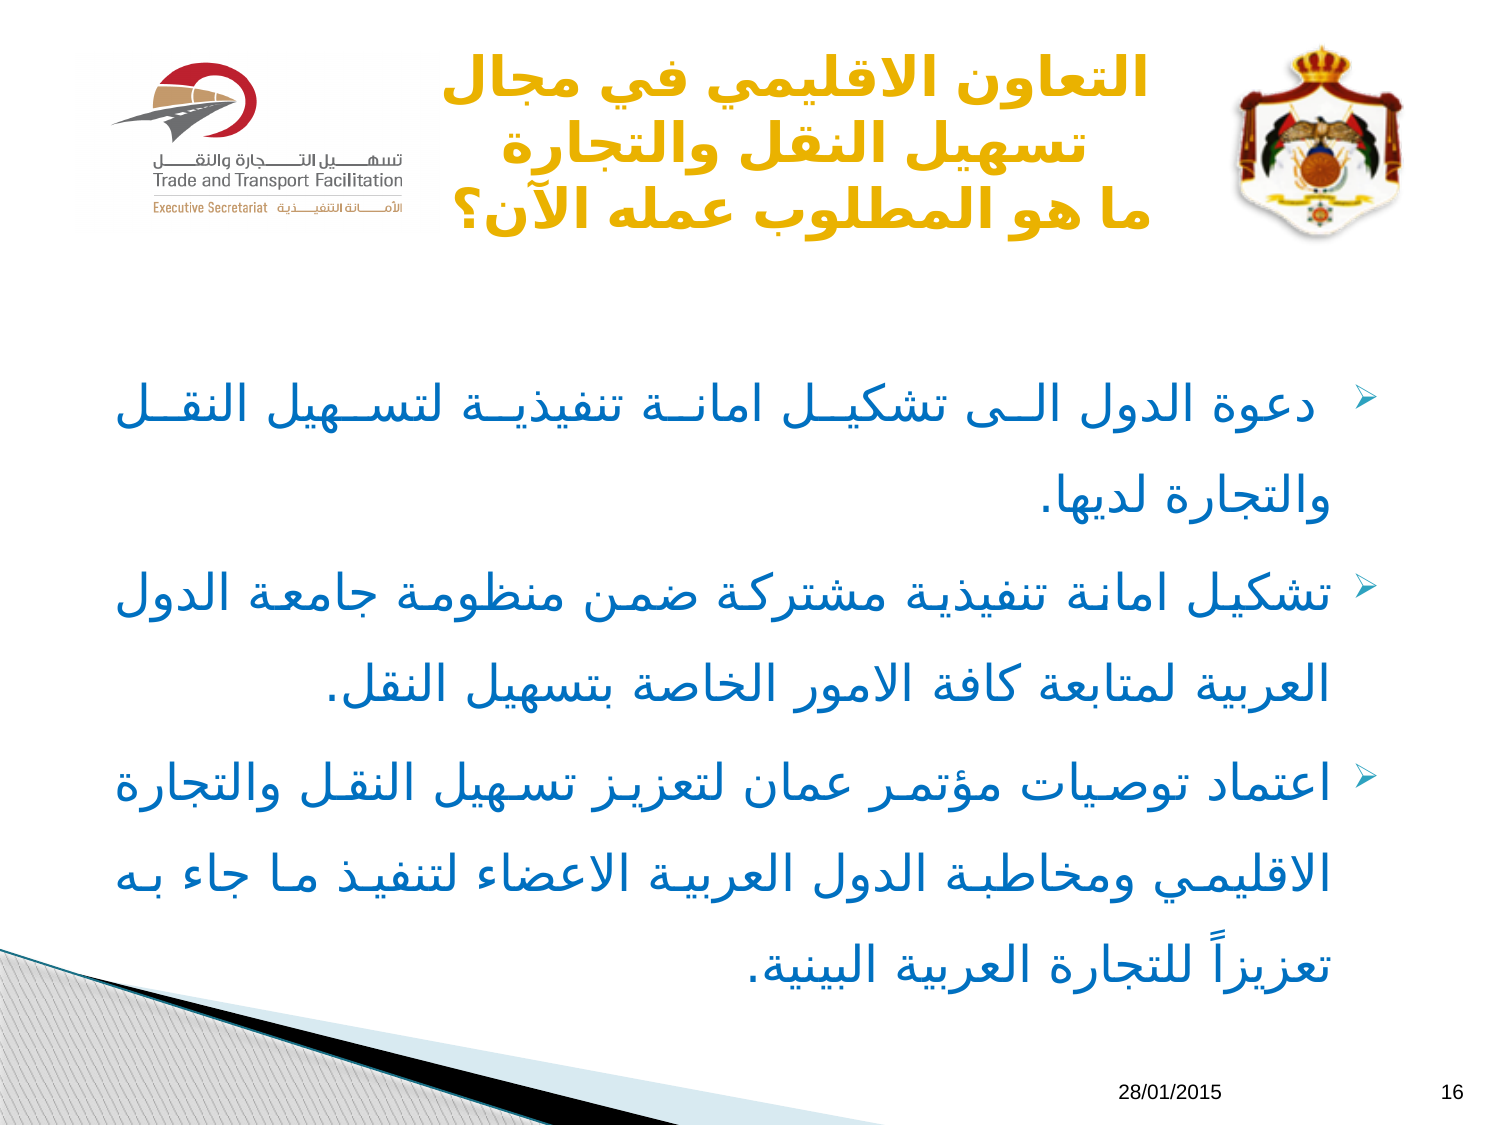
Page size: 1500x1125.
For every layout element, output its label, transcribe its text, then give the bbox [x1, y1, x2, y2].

title التعاون الاقليمي في مجال تسهيل النقل والتجارة ما هو المطلوب عمله الآن؟ [357, 59, 1234, 222]
picture [1209, 24, 1425, 260]
slide_number 16 [1418, 1051, 1479, 1112]
picture [75, 51, 440, 233]
list دعوة الدول الى تشكيل امانة تنفيذية لتسهيل النقل والتجارة لديها. تشكيل امانة تنفيذية مشتركة ضمن منظومة جامعة الدول العربية لمتابعة كافة الامور الخاصة بتسهيل النقل. اعتماد توصيات مؤتمر عمان لتعزيز تسهيل النقل والتجارة الاقليمي ومخاطبة الدول العربية الاعضاء لتنفيذ ما جاء به تعزيزاً للتجارة العربية البينية. [99, 333, 1400, 1005]
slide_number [1103, 1051, 1418, 1112]
